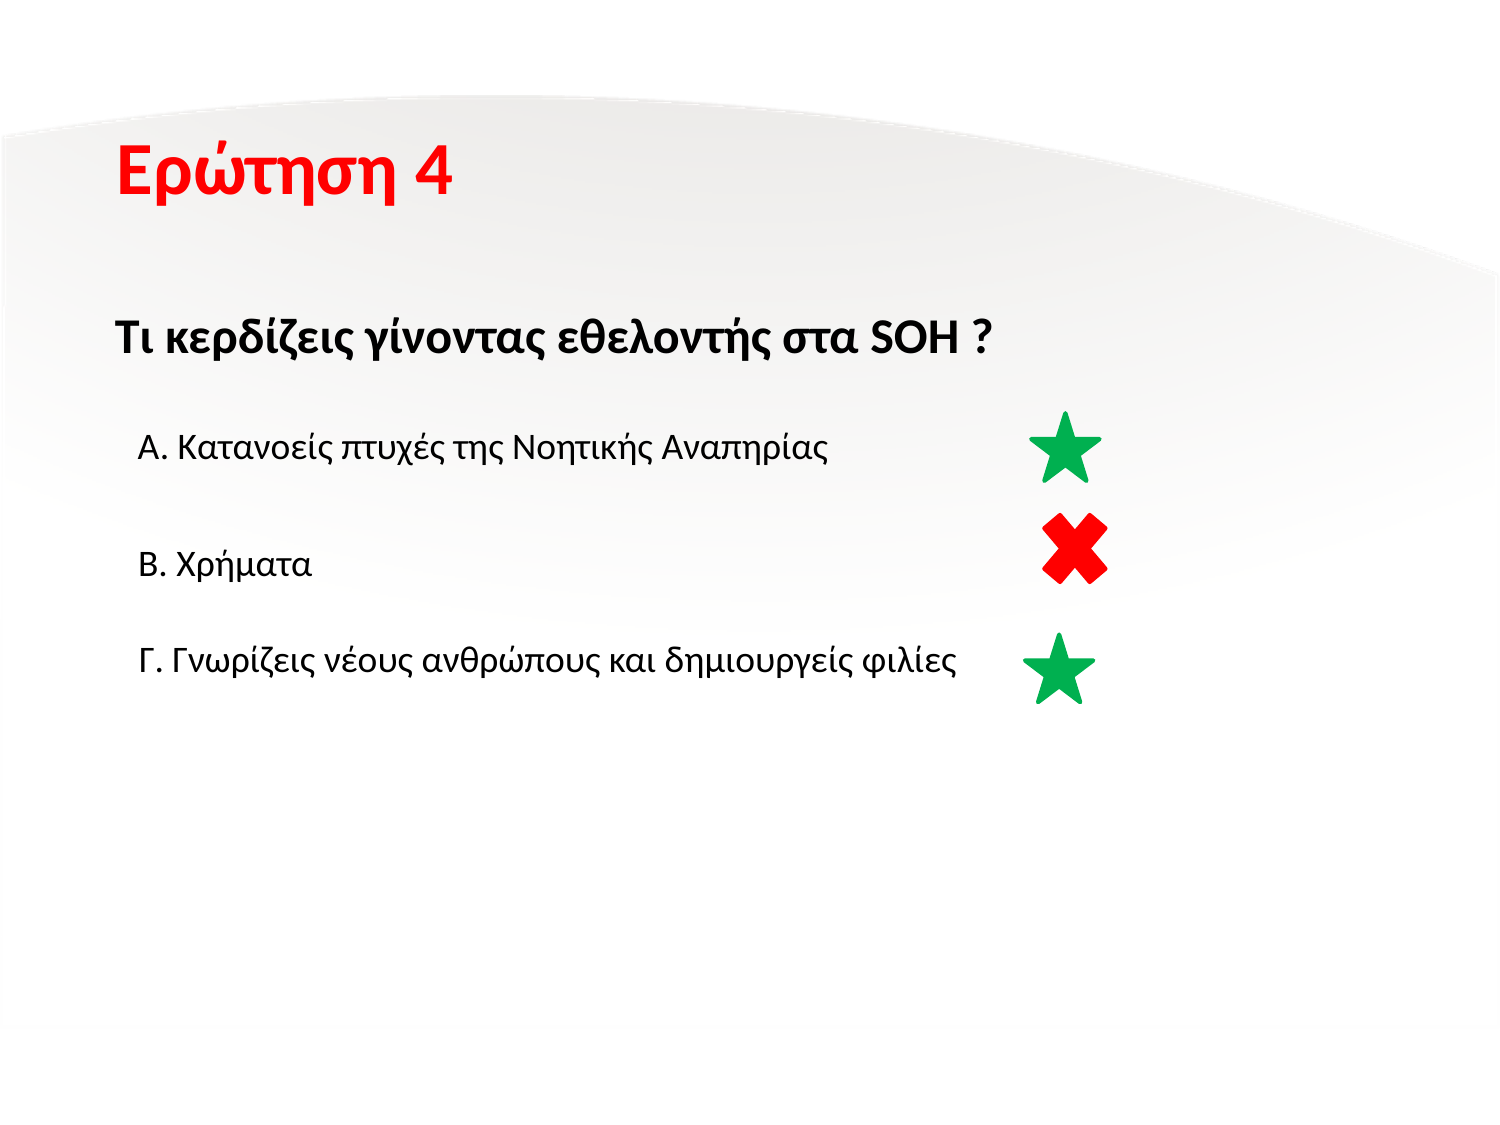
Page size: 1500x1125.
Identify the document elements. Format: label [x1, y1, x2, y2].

picture [0, 95, 1500, 1030]
